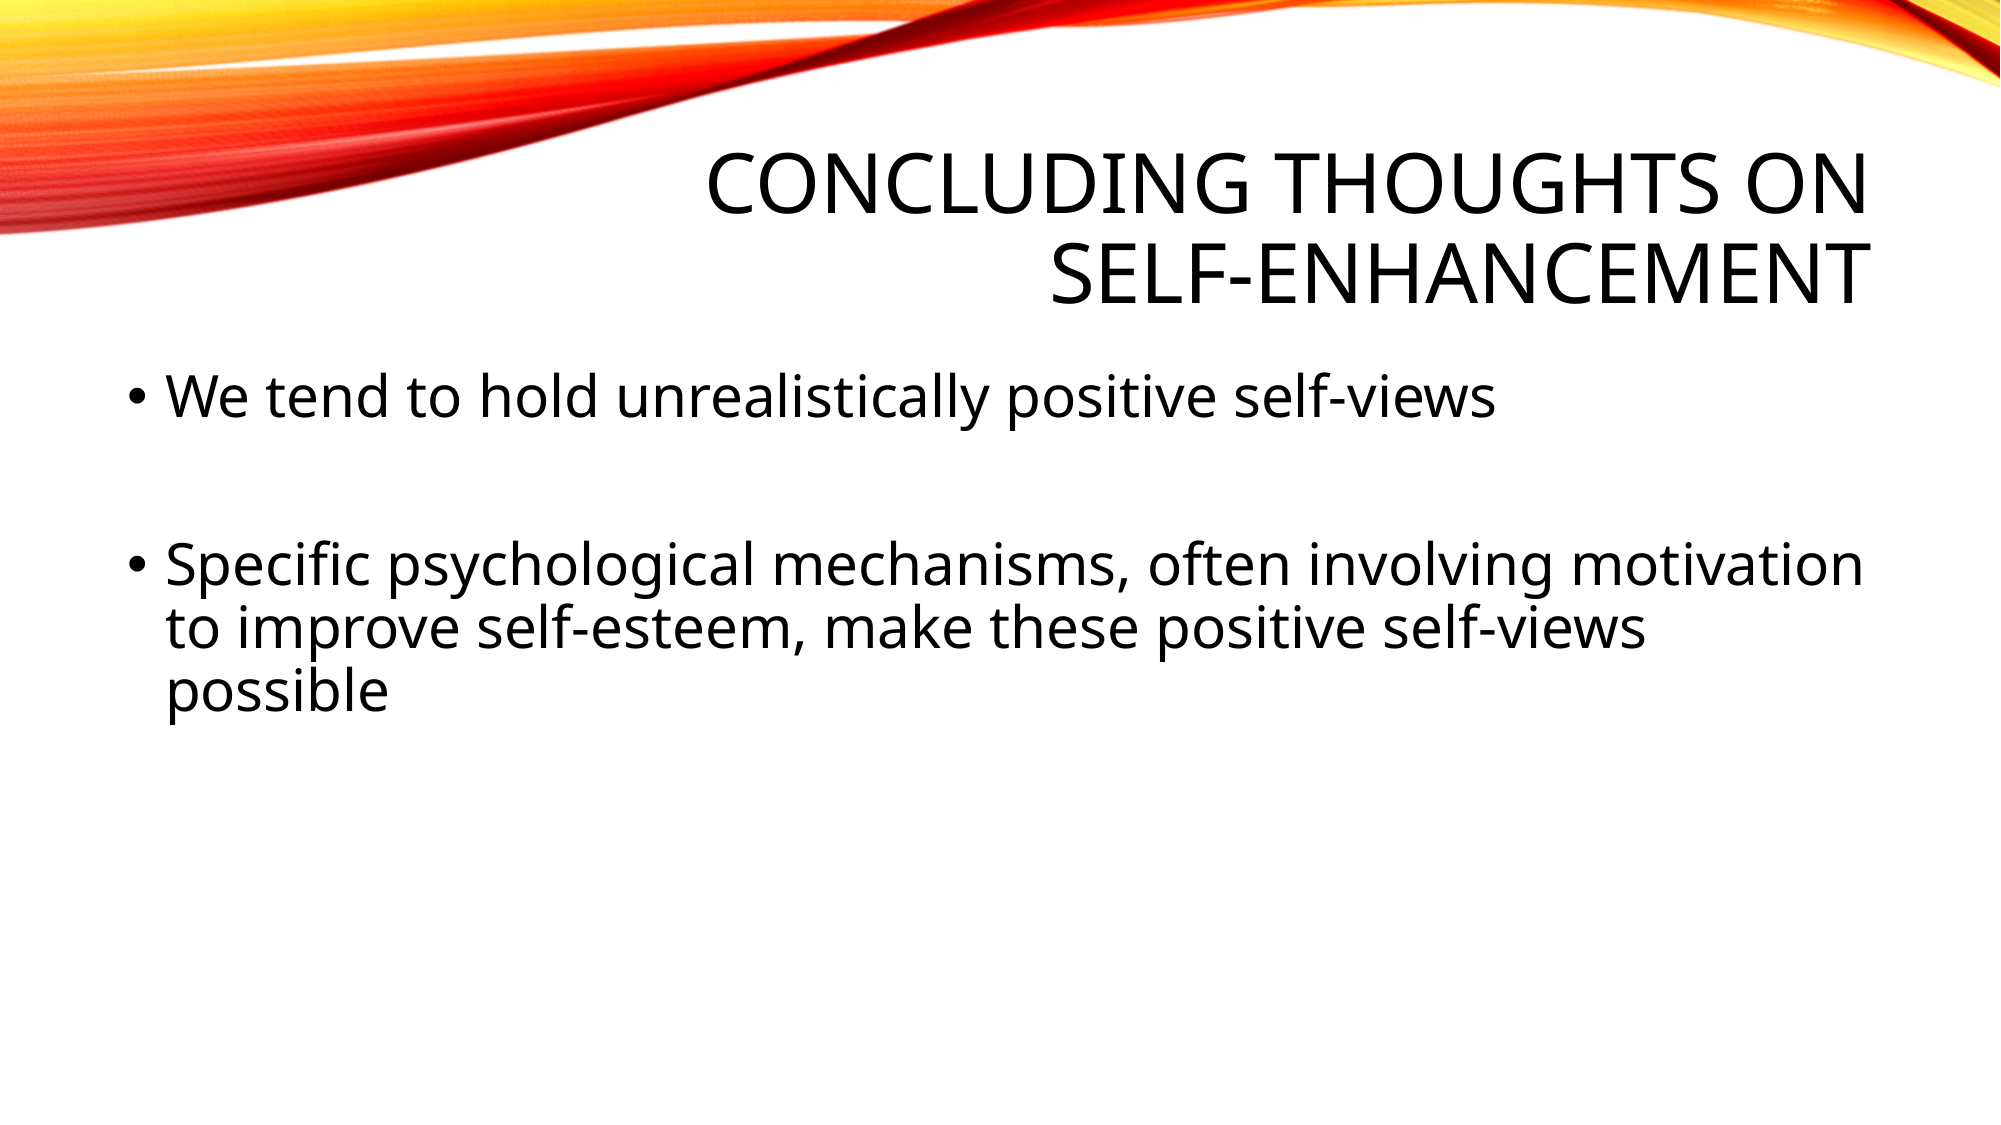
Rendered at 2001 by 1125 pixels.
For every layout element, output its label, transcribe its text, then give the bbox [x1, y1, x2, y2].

picture [0, 0, 2000, 237]
title Concluding thoughts on self-enhancement [474, 125, 1888, 338]
list We tend to hold unrealistically positive self-views Specific psychological mechanisms, often involving motivation to improve self-esteem, make these positive self-views possible [112, 360, 1888, 1021]
